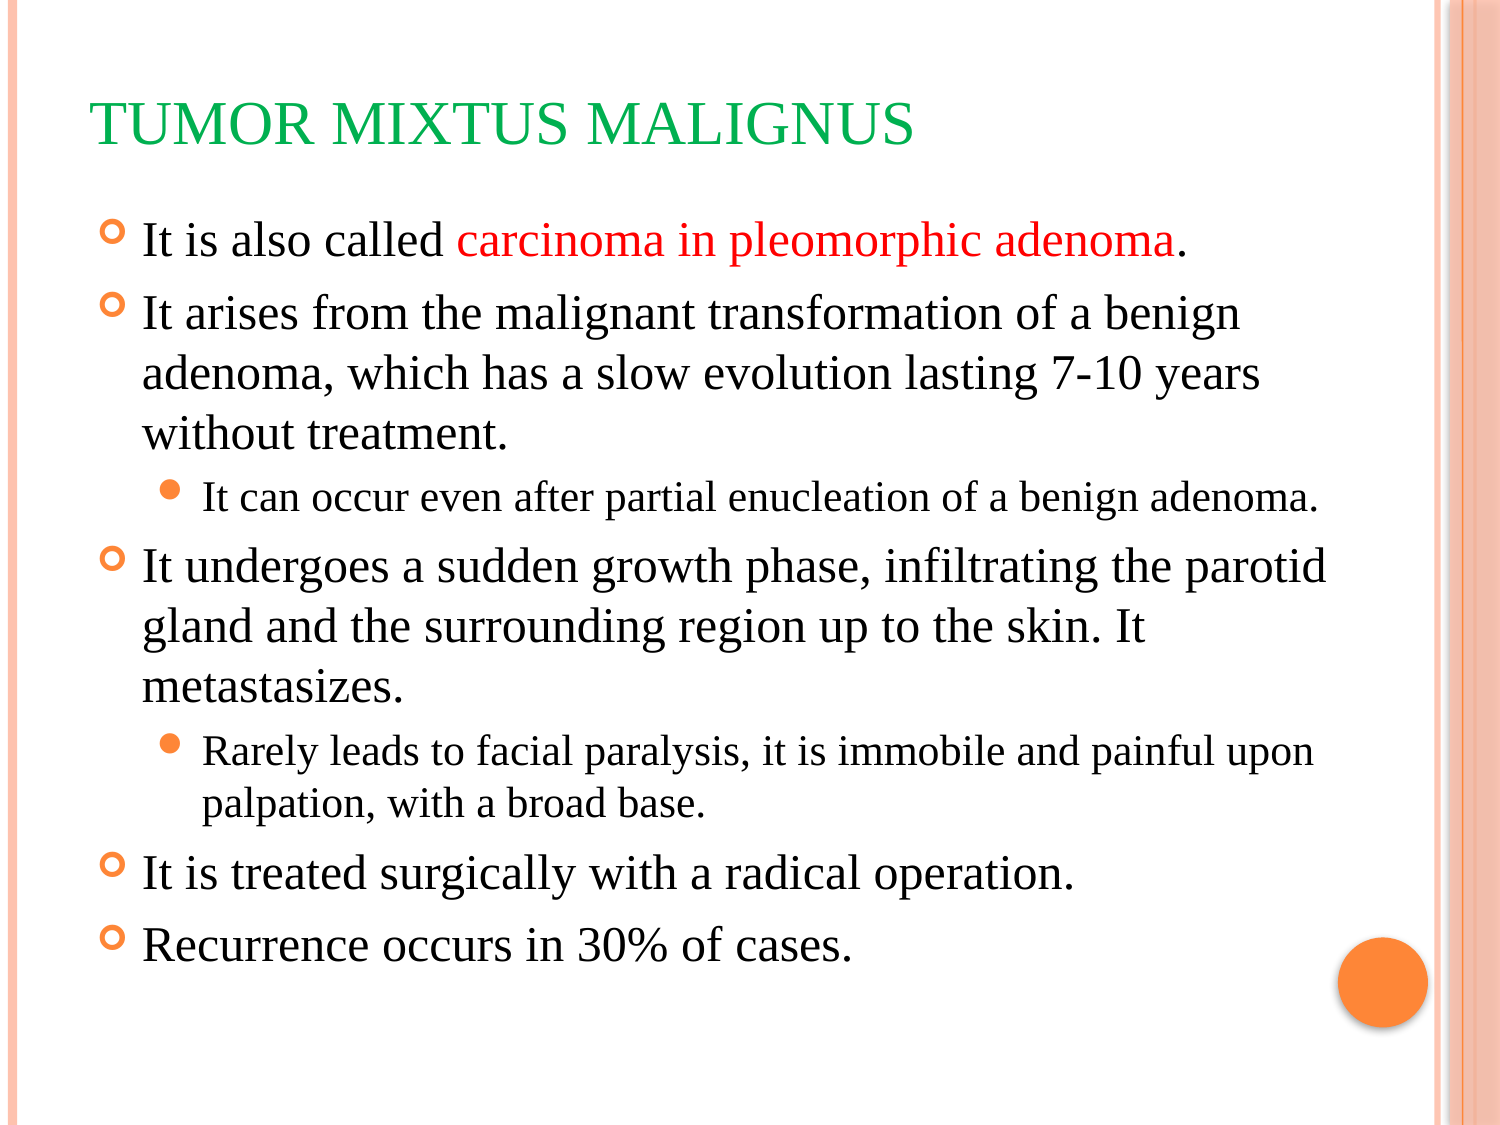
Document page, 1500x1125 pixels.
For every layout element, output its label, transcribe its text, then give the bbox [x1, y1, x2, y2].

list It is also called carcinoma in pleomorphic adenoma. It arises from the malignant transformation of a benign adenoma, which has a slow evolution lasting 7-10 years without treatment. It can occur even after partial enucleation of a benign adenoma. It undergoes a sudden growth phase, infiltrating the parotid gland and the surrounding region up to the skin. It metastasizes. Rarely leads to facial paralysis, it is immobile and painful upon palpation, with a broad base. It is treated surgically with a radical operation. Recurrence occurs in 30% of cases. [82, 199, 1353, 1047]
title Tumor mixtus malignus [75, 45, 1300, 164]
